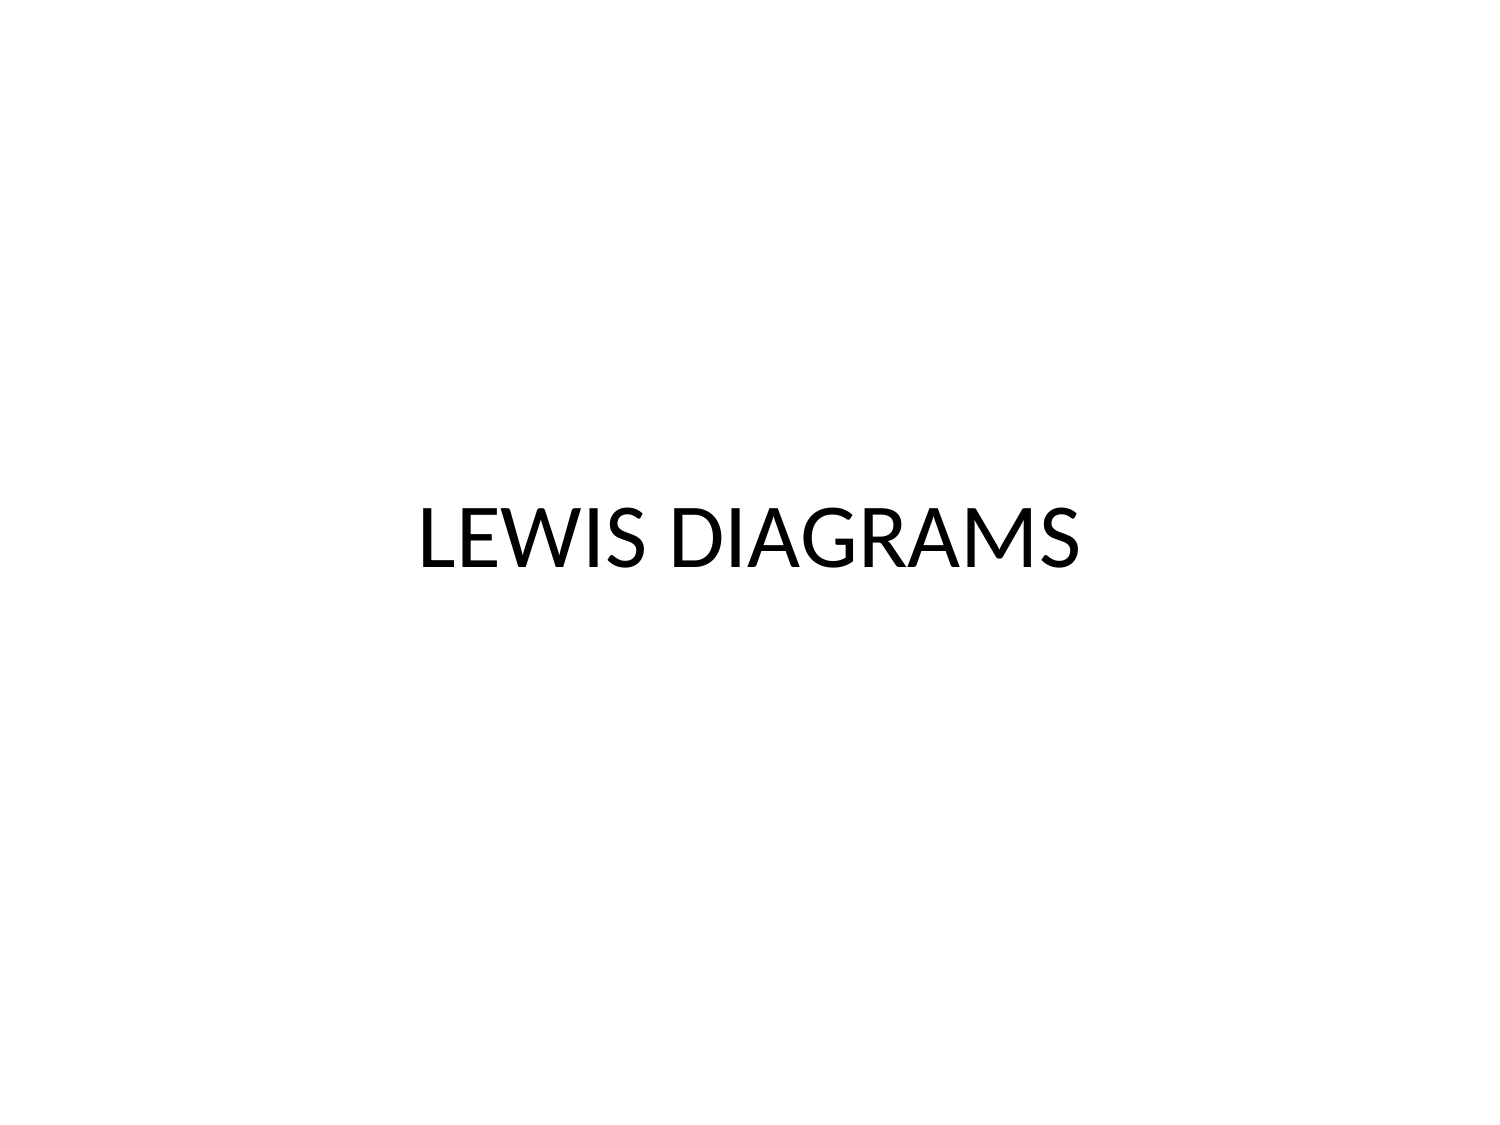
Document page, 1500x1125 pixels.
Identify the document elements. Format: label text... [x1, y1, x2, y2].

title LEWIS DIAGRAMS [112, 437, 1388, 626]
